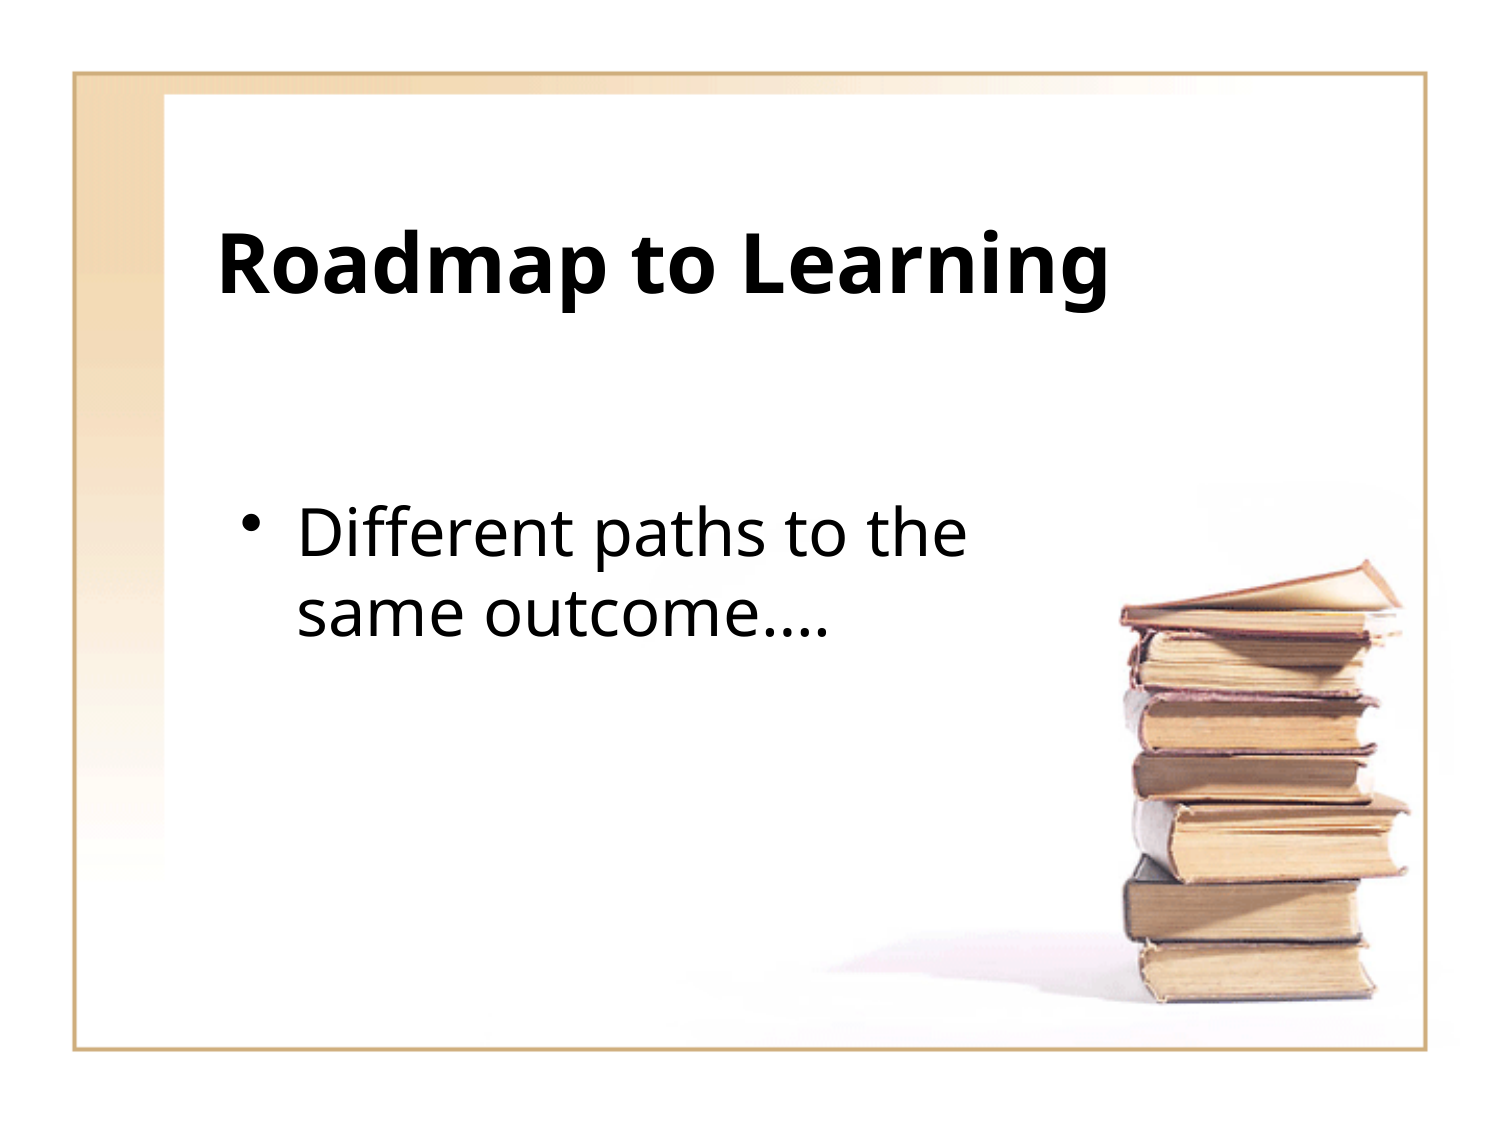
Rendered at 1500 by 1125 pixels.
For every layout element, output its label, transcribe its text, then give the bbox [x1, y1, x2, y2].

title Roadmap to Learning [199, 199, 1363, 321]
list Different paths to the same outcome…. [224, 482, 1088, 1125]
picture [0, 0, 1500, 1125]
